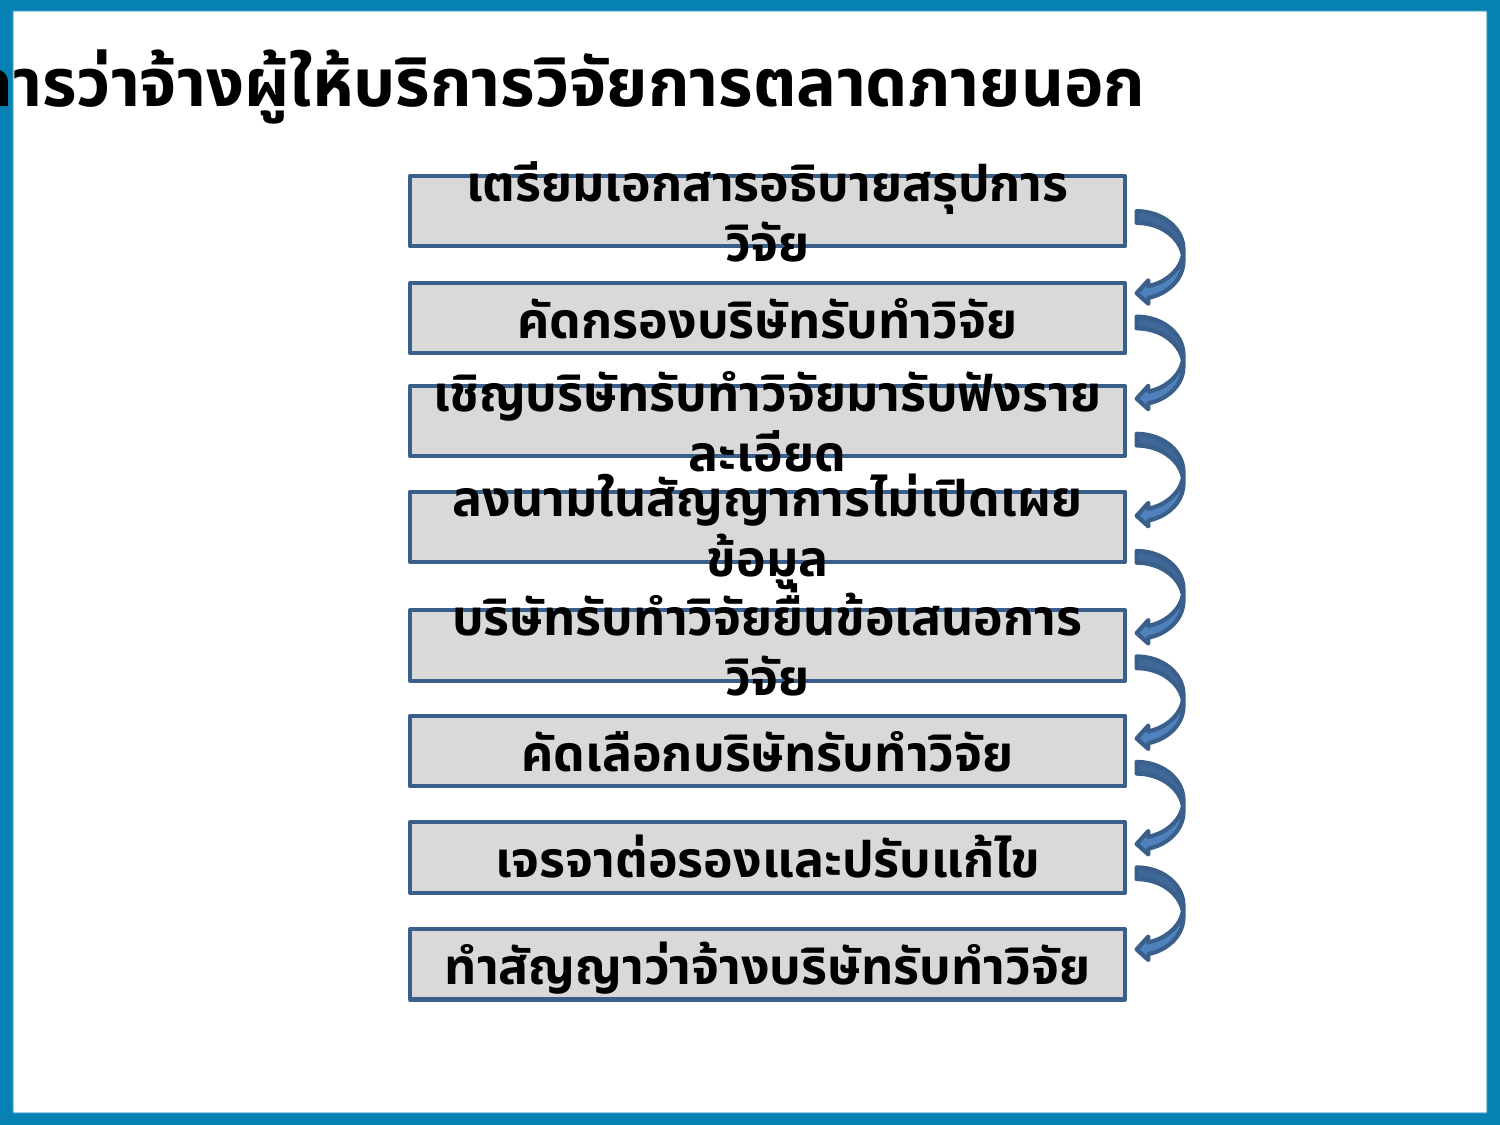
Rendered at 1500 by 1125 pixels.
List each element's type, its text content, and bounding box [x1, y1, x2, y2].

text_box เชิญบริษัทรับทำวิจัยมารับฟังรายละเอียด [408, 384, 1127, 458]
text_box ลงนามในสัญญาการไม่เปิดเผยข้อมูล [408, 490, 1127, 564]
text_box คัดเลือกบริษัทรับทำวิจัย [408, 714, 1127, 788]
text_box [1134, 314, 1186, 412]
picture [13, 11, 1487, 1113]
text_box คัดกรองบริษัทรับทำวิจัย [408, 281, 1127, 355]
text_box [1134, 548, 1186, 646]
text_box เจรจาต่อรองและปรับแก้ไข [408, 820, 1127, 895]
text_box บริษัทรับทำวิจัยยื่นข้อเสนอการวิจัย [408, 608, 1127, 683]
text_box [1134, 654, 1186, 751]
text_box [1134, 209, 1186, 306]
text_box 3.3.4 การว่าจ้างผู้ให้บริการวิจัยการตลาดภายนอก [0, 32, 1162, 128]
text_box [1134, 759, 1186, 857]
text_box [1134, 865, 1186, 962]
text_box [1134, 431, 1186, 529]
text_box ทำสัญญาว่าจ้างบริษัทรับทำวิจัย [408, 927, 1127, 1002]
text_box เตรียมเอกสารอธิบายสรุปการวิจัย [408, 174, 1127, 248]
